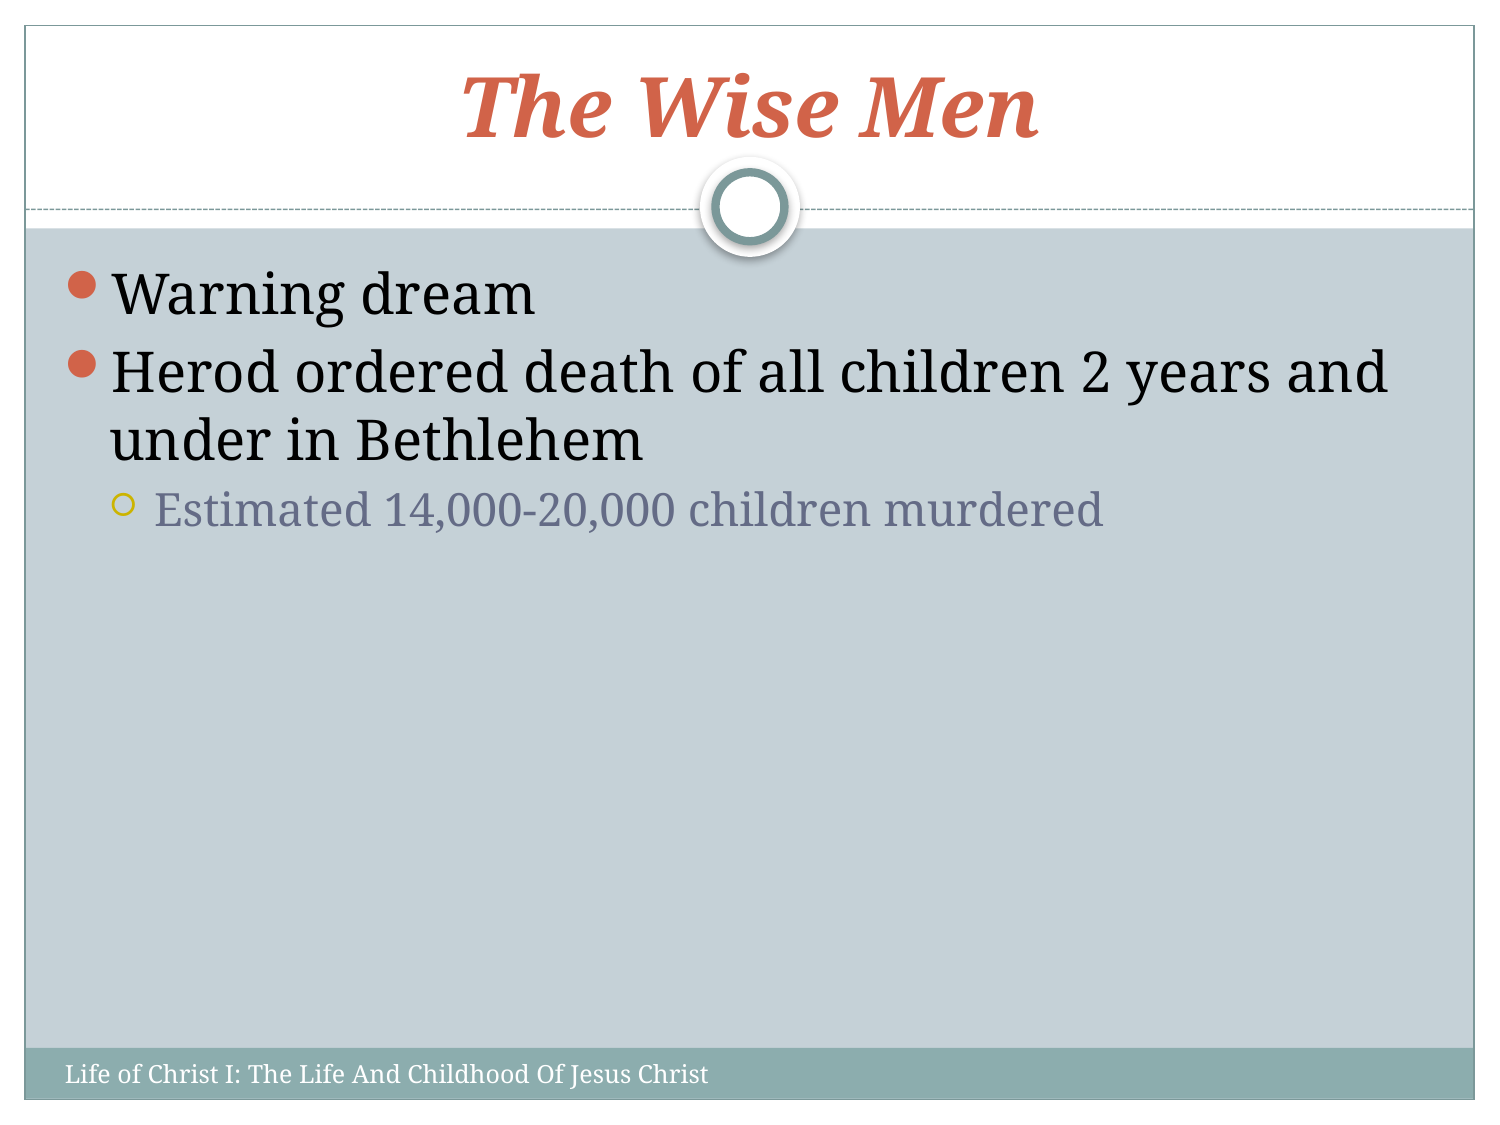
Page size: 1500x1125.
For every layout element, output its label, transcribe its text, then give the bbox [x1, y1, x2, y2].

footer Life of Christ I: The Life And Childhood Of Jesus Christ [50, 1051, 866, 1112]
title The Wise Men [49, 37, 1450, 162]
list Warning dream Herod ordered death of all children 2 years and under in Bethlehem Estimated 14,000-20,000 children murdered [49, 250, 1445, 1001]
